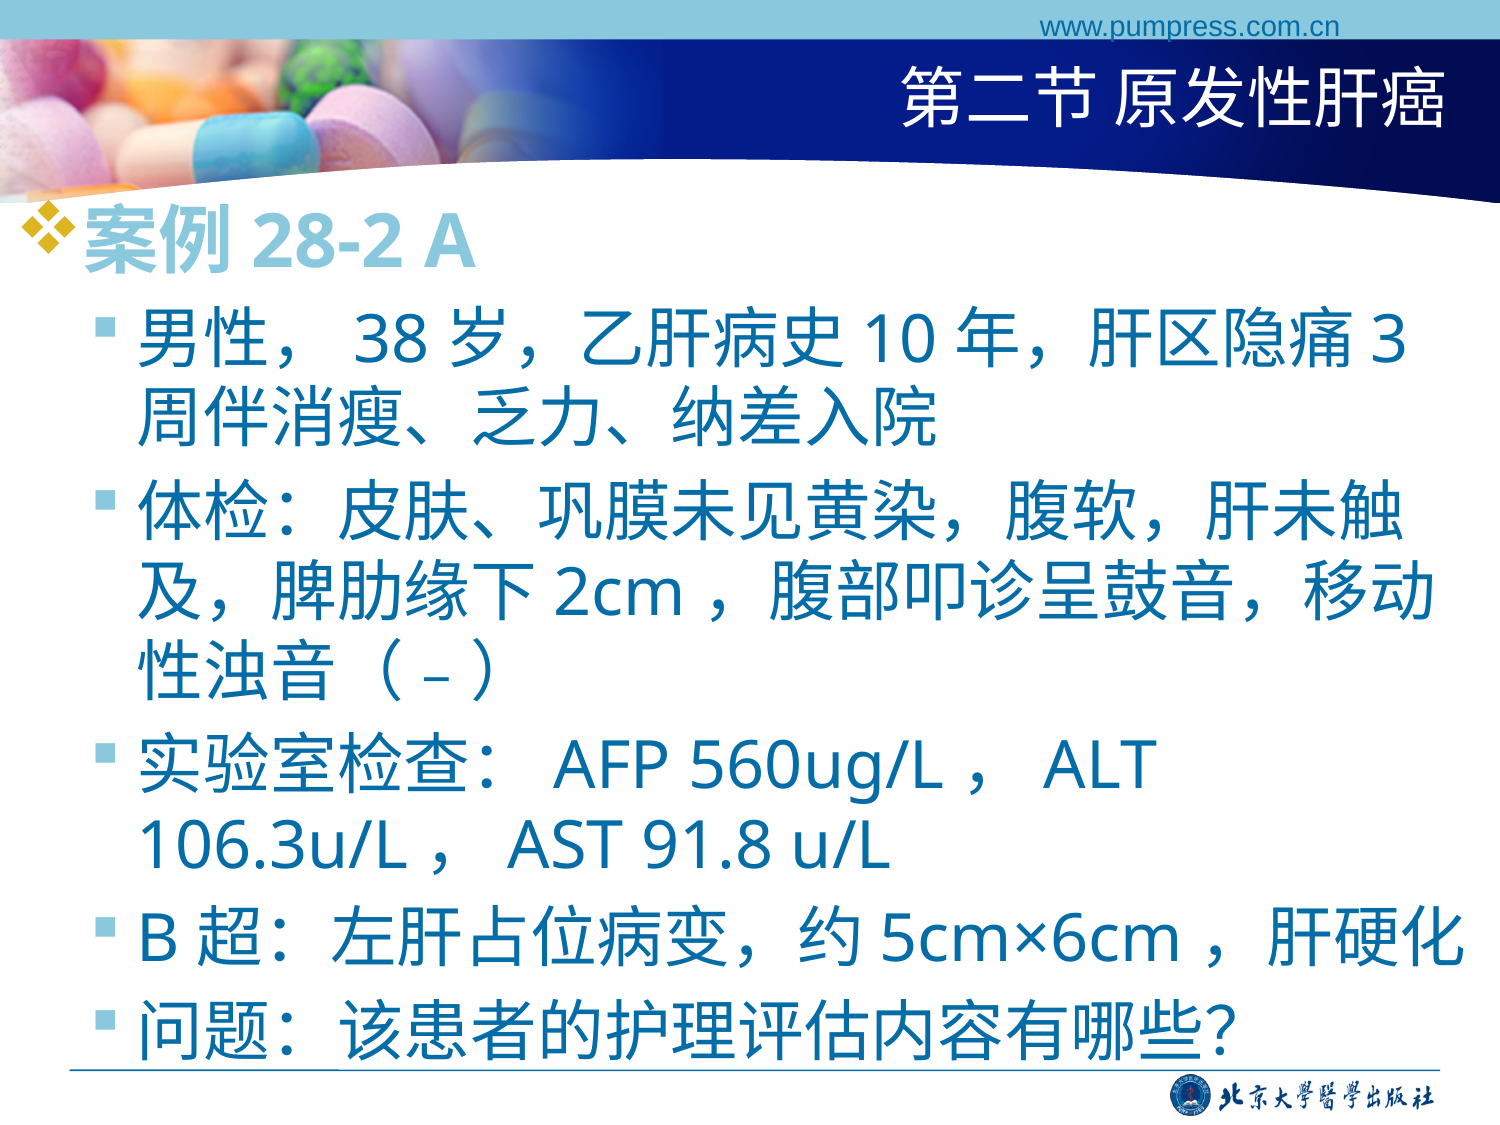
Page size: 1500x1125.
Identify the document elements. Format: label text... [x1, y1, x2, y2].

title 第二节 原发性肝癌 [137, 49, 1463, 143]
picture [0, 40, 1500, 184]
picture [1170, 1074, 1436, 1118]
slide_number www.pumpress.com.cn [1025, 0, 1463, 38]
list 案例28-2 A 男性，38岁，乙肝病史10年，肝区隐痛3周伴消瘦、乏力、纳差入院 体检：皮肤、巩膜未见黄染，腹软，肝未触及，脾肋缘下2cm，腹部叩诊呈鼓音，移动性浊音（﹣） 实验室检查：AFP 560ug/L，ALT 106.3u/L，AST 91.8 u/L B超：左肝占位病变，约5cm×6cm，肝硬化 问题：该患者的护理评估内容有哪些？ [0, 184, 1500, 985]
